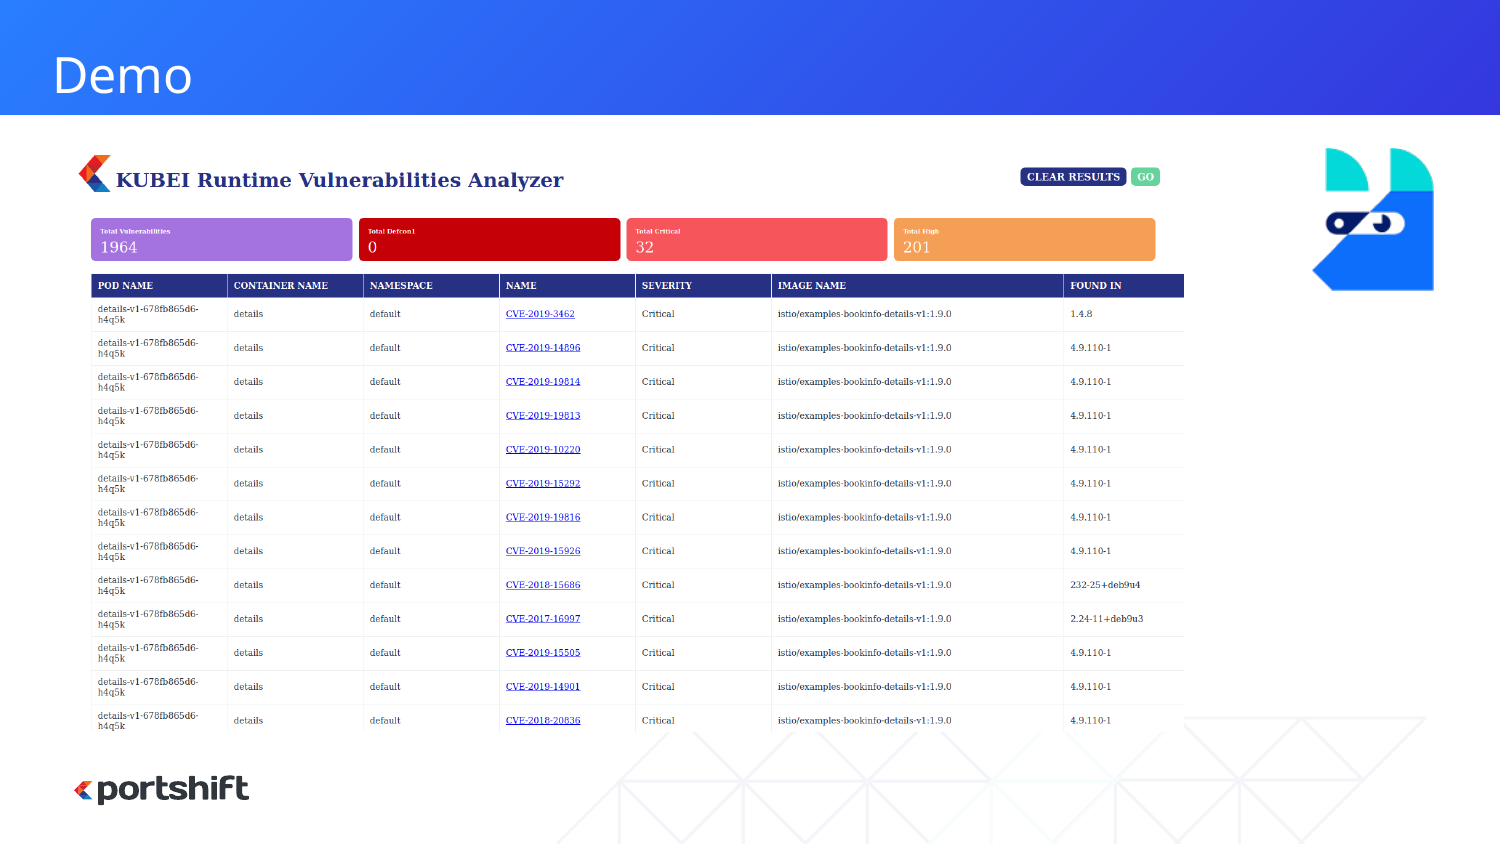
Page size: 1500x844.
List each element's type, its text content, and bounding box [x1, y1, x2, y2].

text_box [0, 0, 1500, 115]
picture [1312, 148, 1434, 291]
text_box Demo [37, 19, 1266, 115]
picture [66, 148, 1184, 732]
